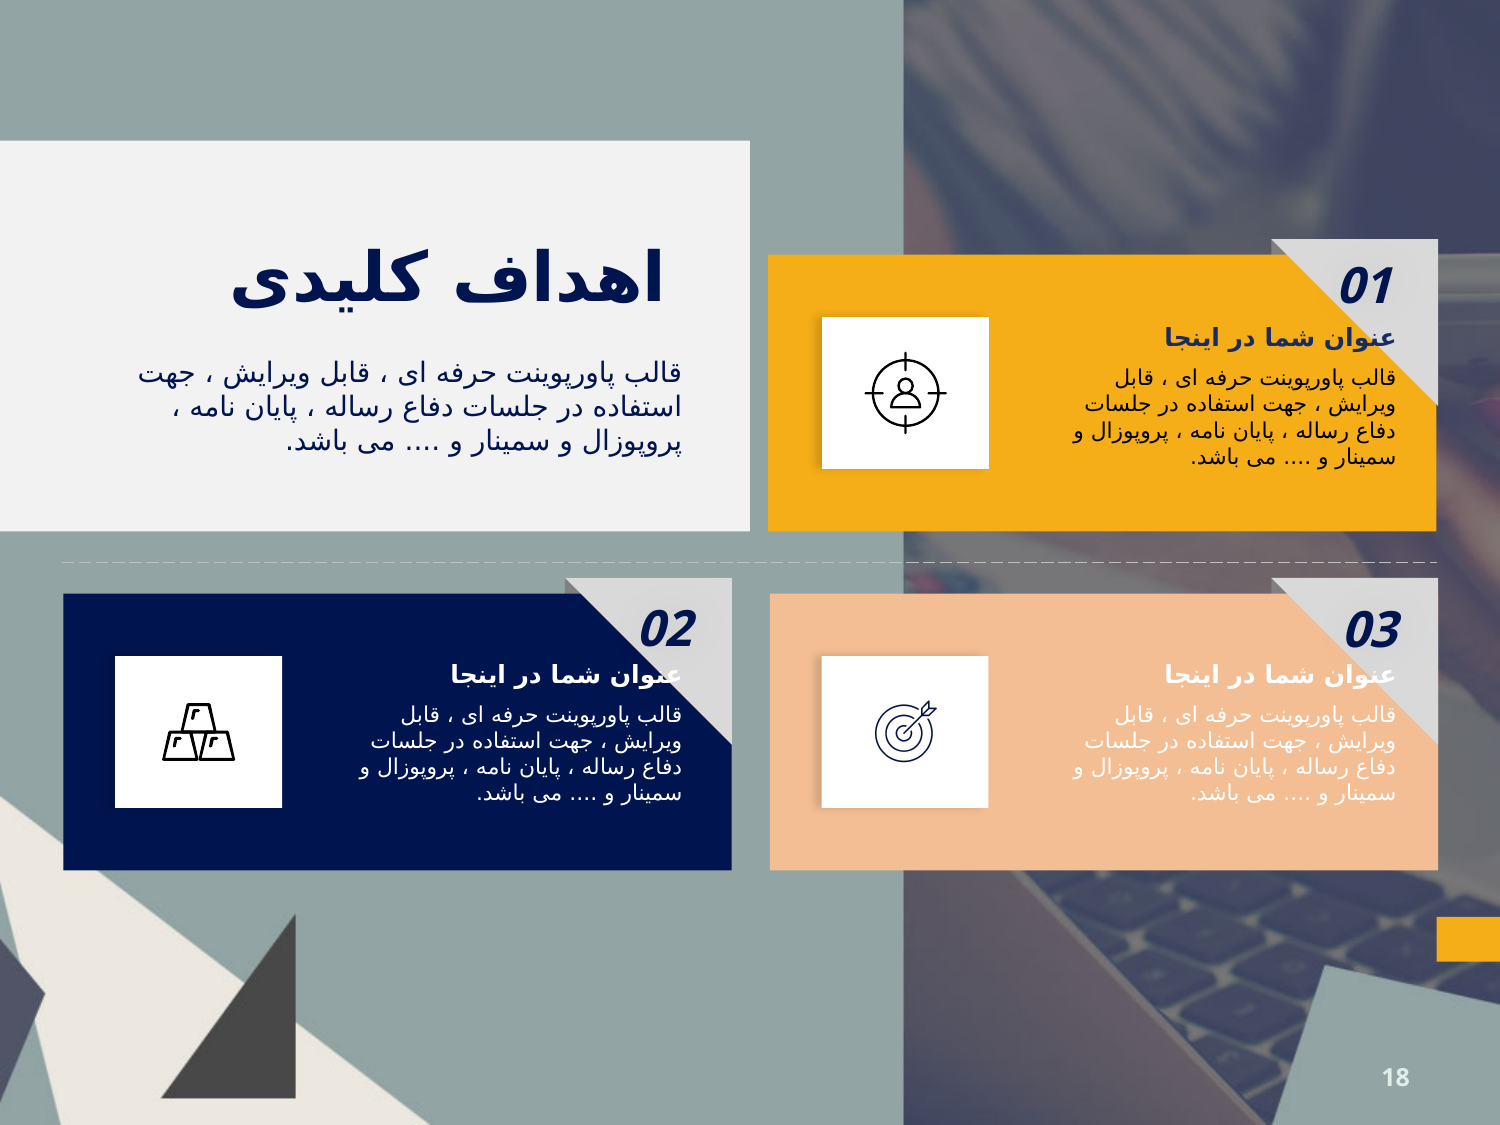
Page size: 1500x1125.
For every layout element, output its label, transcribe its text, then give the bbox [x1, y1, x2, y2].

text_box 01 [1351, 259, 1398, 307]
text_box [1269, 580, 1280, 591]
text_box [1434, 915, 1500, 964]
text_box [1269, 241, 1280, 252]
text_box [61, 591, 734, 872]
text_box [113, 654, 284, 810]
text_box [1042, 650, 1398, 814]
title اهداف کلیدی [0, 208, 682, 339]
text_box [865, 352, 946, 434]
picture [0, 0, 1500, 1125]
text_box [0, 139, 752, 533]
text_box [563, 580, 574, 591]
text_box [1042, 314, 1398, 448]
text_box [162, 702, 236, 762]
text_box [562, 575, 734, 747]
text_box [766, 252, 1438, 533]
text_box 02 [651, 603, 698, 649]
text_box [328, 650, 684, 814]
text_box 03 [1356, 604, 1404, 649]
slide_number 18 [1074, 1054, 1425, 1103]
text_box [1269, 575, 1441, 747]
text_box [768, 591, 1440, 872]
text_box [820, 654, 991, 810]
text_box [820, 315, 991, 471]
text_box قالب پاورپوينت حرفه ای ، قابل ویرایش ، جهت استفاده در جلسات دفاع رساله ، پایان نامه ، پروپوزال و سمینار و .... می باشد. [66, 347, 683, 439]
text_box [1269, 237, 1441, 409]
